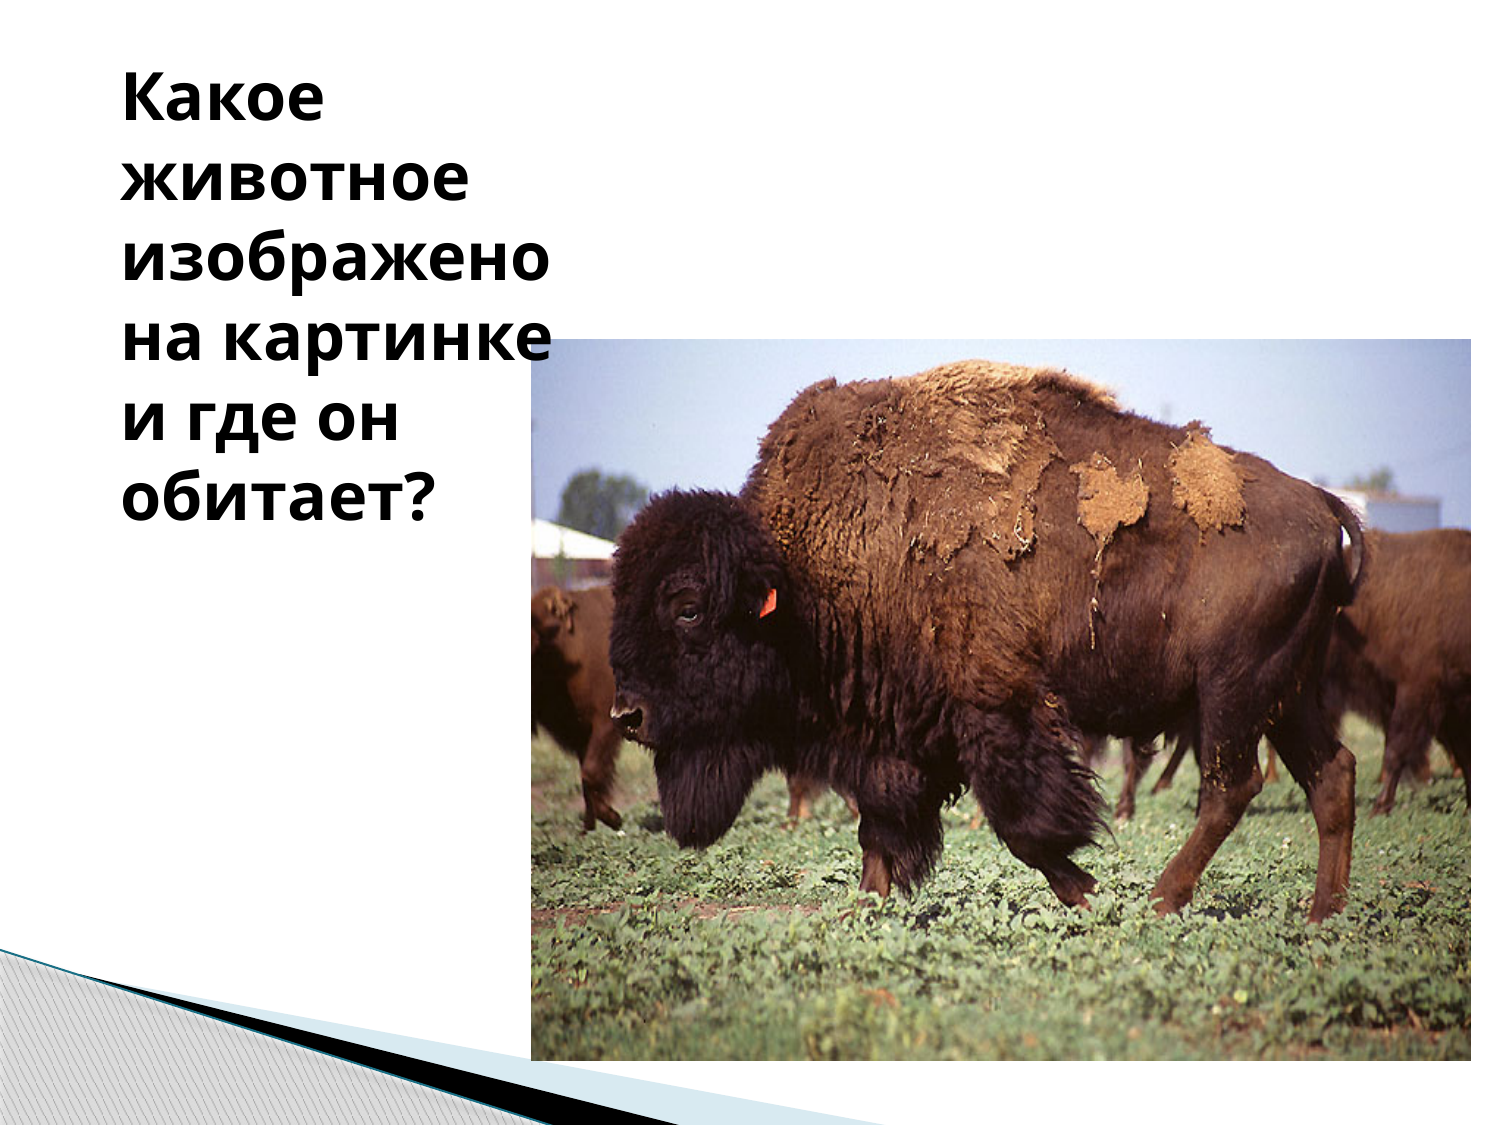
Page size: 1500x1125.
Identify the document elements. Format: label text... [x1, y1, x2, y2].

picture [530, 339, 1471, 1061]
text_box Какое животное изображено на картинке и где он обитает? [105, 46, 586, 542]
